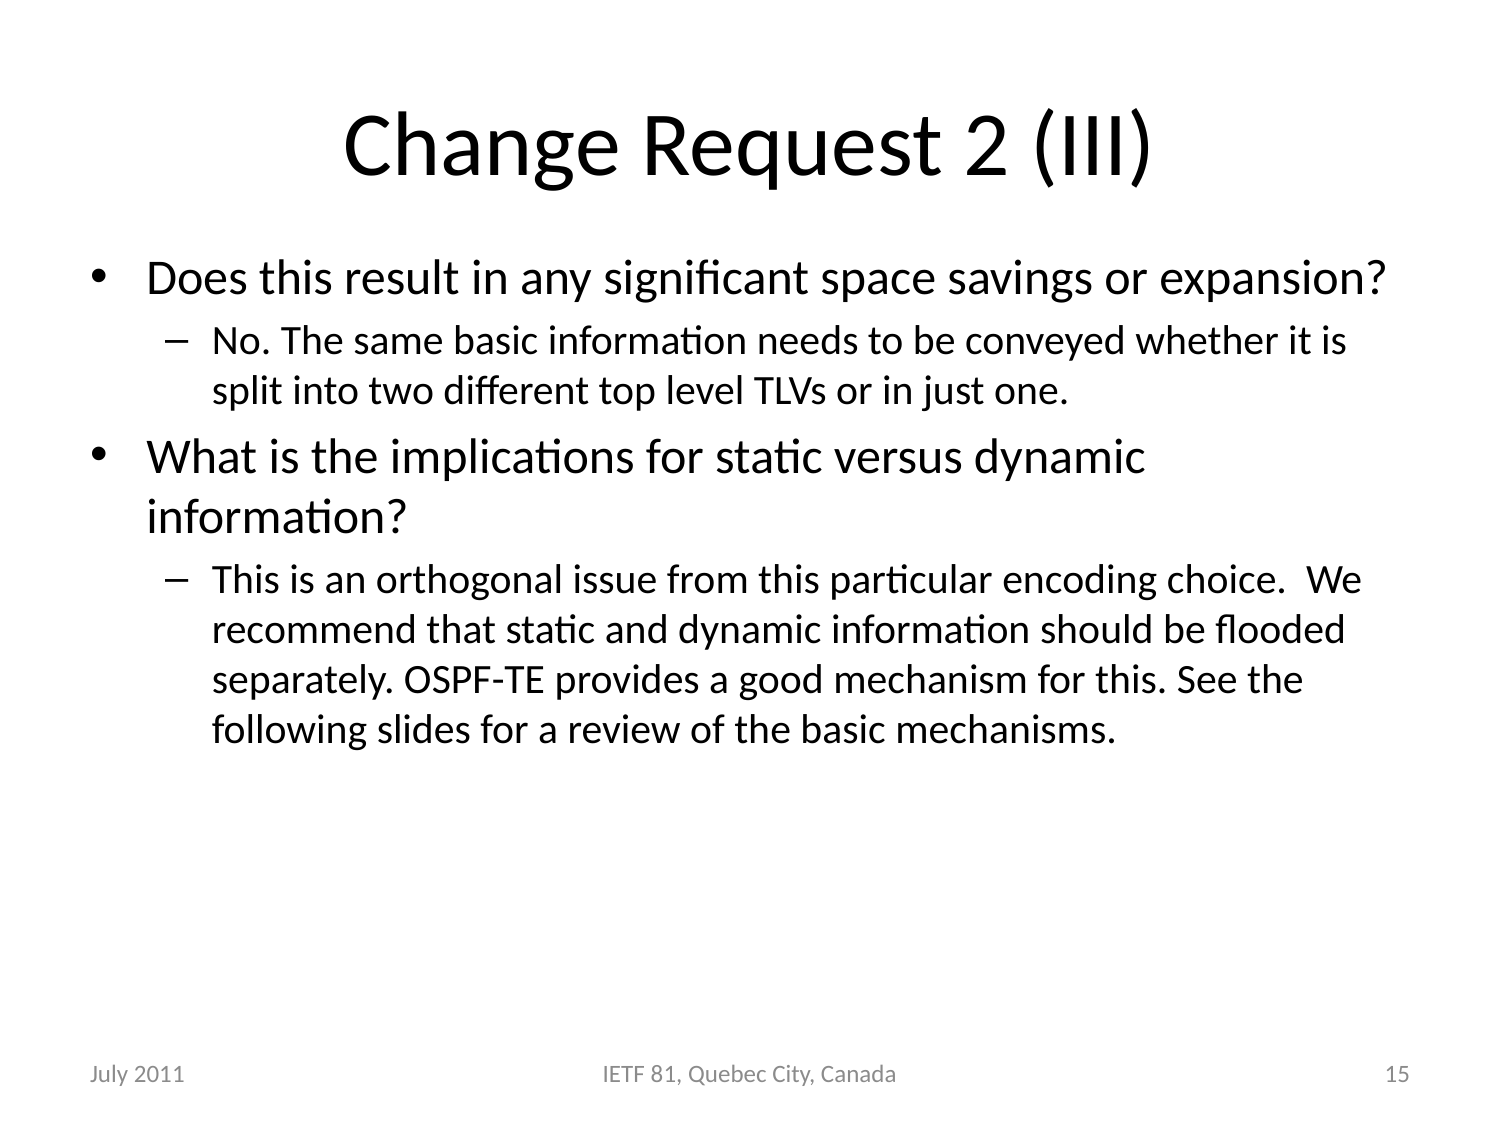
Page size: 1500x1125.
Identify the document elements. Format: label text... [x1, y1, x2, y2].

footer IETF 81, Quebec City, Canada [512, 1042, 988, 1103]
slide_number 15 [1074, 1042, 1425, 1103]
list Does this result in any significant space savings or expansion? No. The same basic information needs to be conveyed whether it is split into two different top level TLVs or in just one. What is the implications for static versus dynamic information? This is an orthogonal issue from this particular encoding choice. We recommend that static and dynamic information should be flooded separately. OSPF-TE provides a good mechanism for this. See the following slides for a review of the basic mechanisms. [74, 237, 1426, 1013]
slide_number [75, 1042, 425, 1103]
title Change Request 2 (III) [74, 44, 1426, 233]
